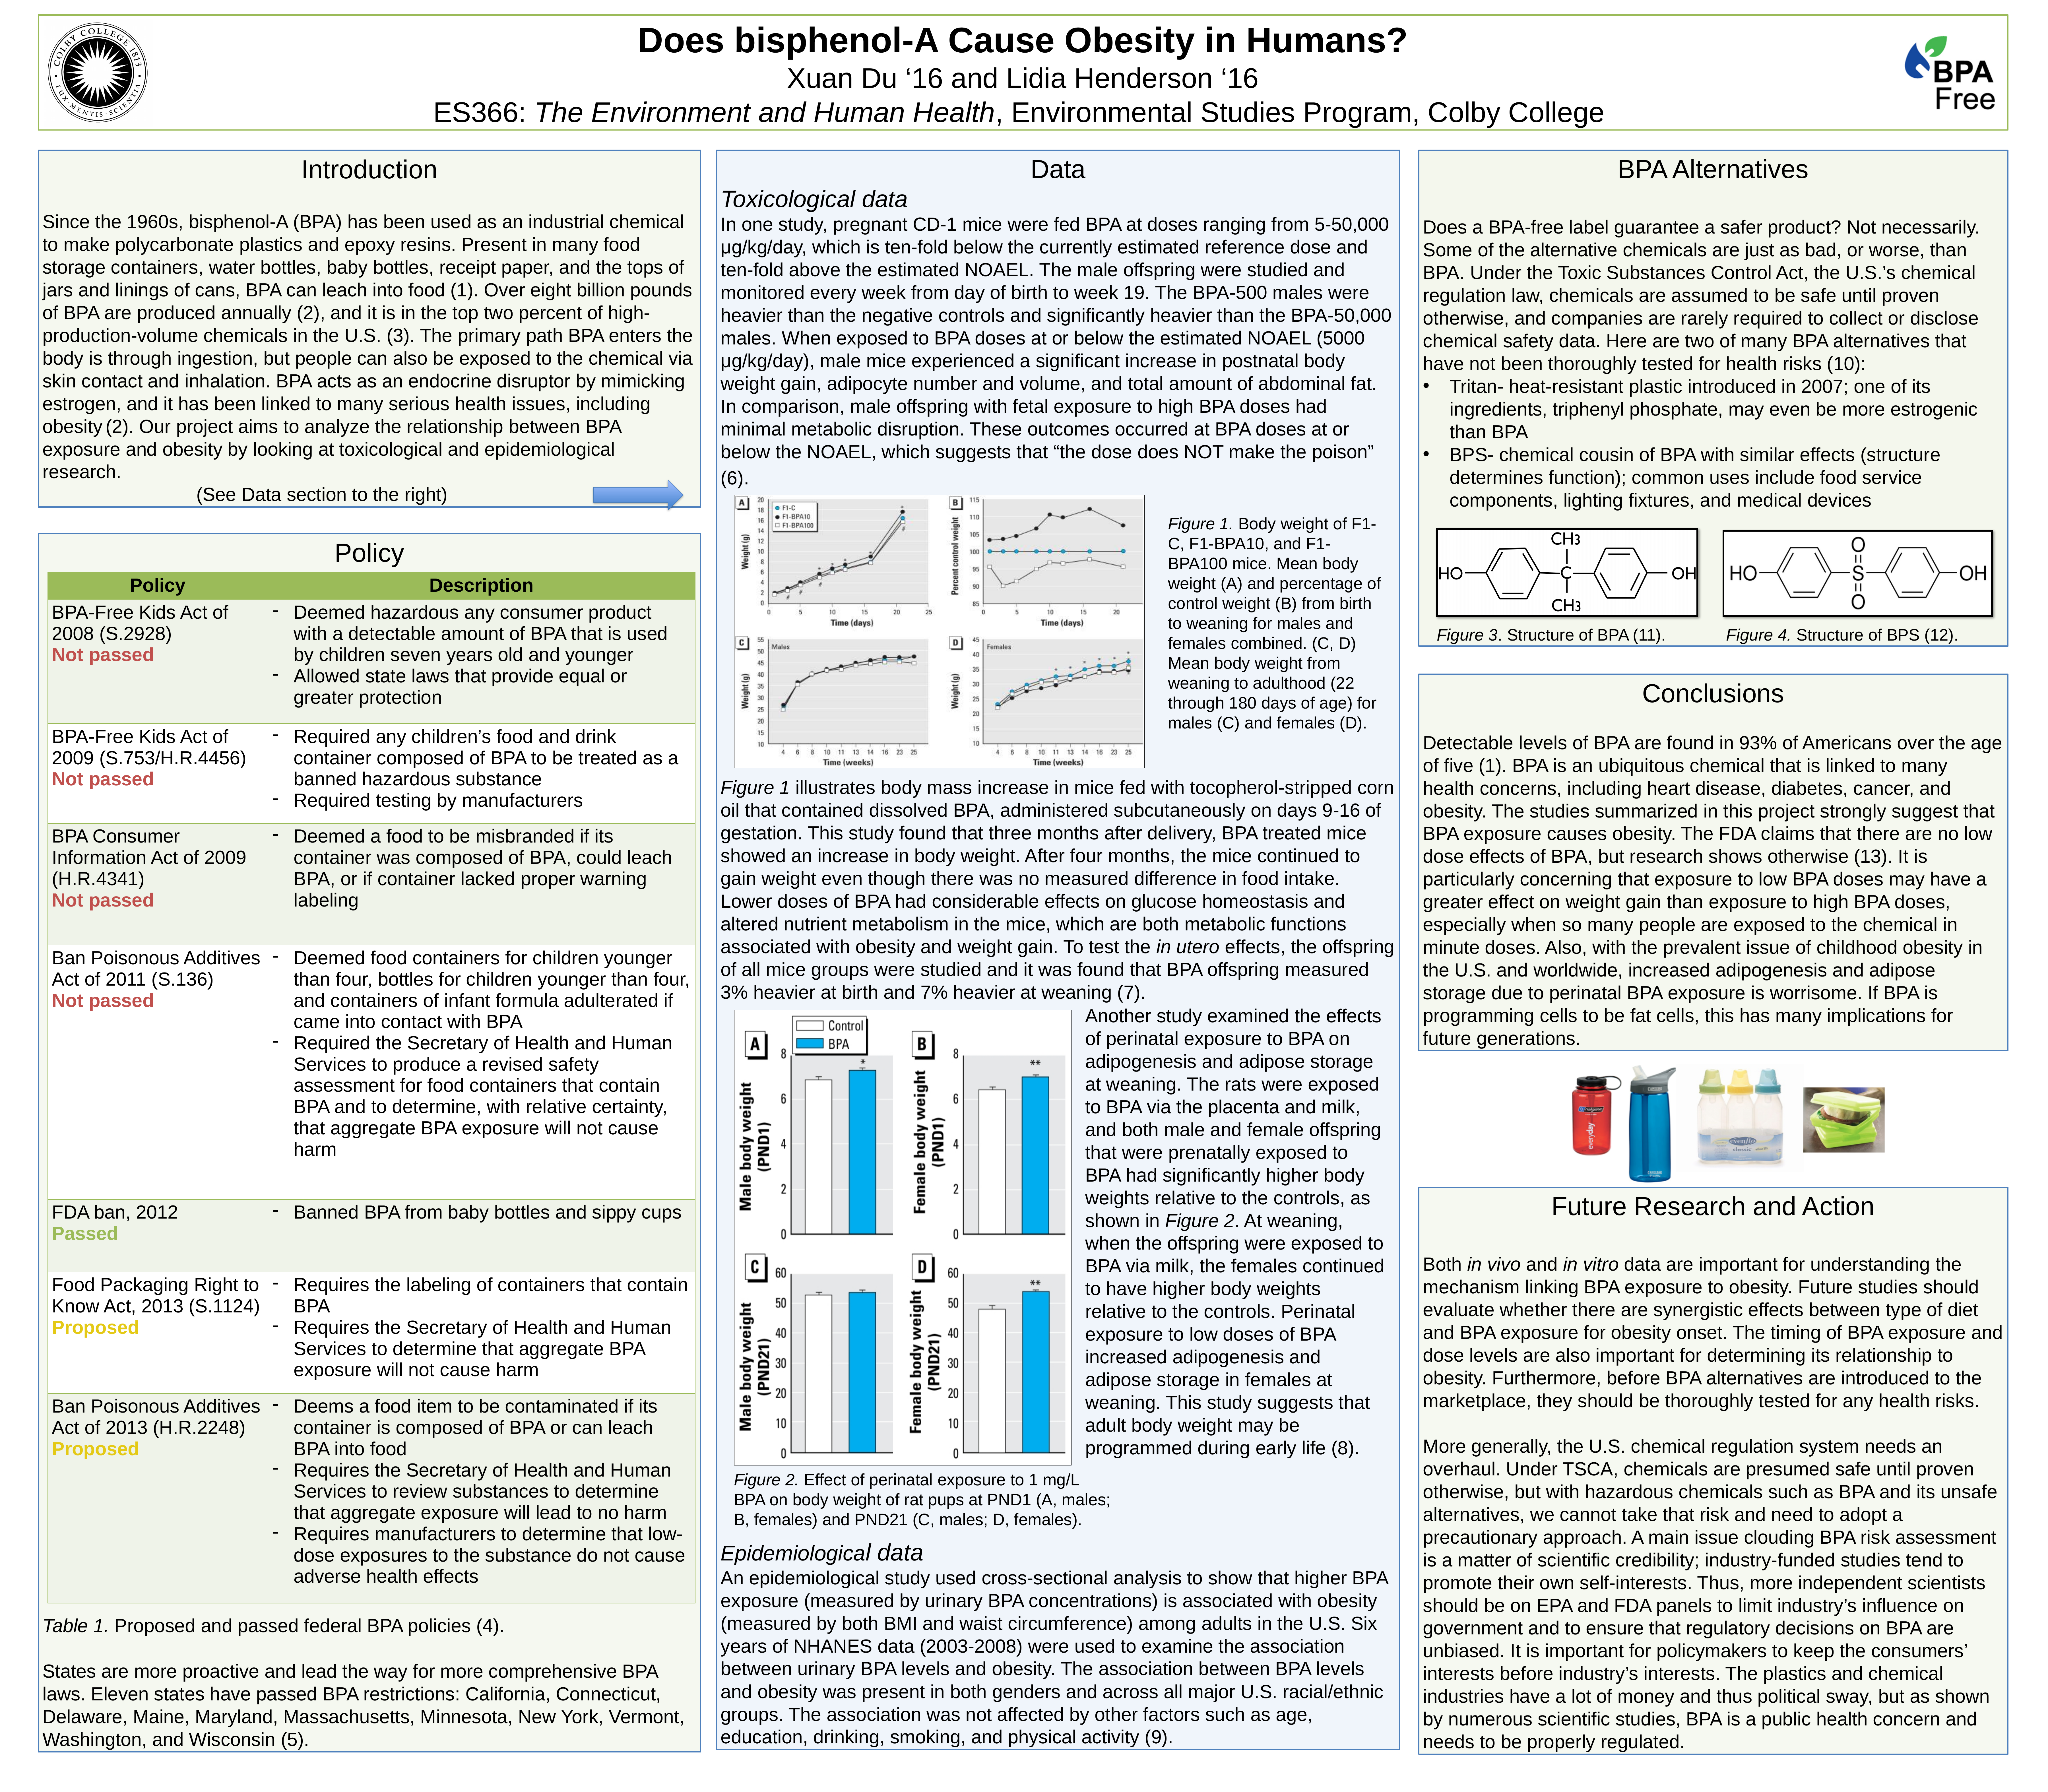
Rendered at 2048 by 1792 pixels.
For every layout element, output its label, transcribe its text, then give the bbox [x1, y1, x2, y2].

table_cell BPA-Free Kids Act of 2009 (S.753/H.R.4456) Not passed [48, 724, 268, 823]
table_cell Required any children’s food and drink container composed of BPA to be treated as a banned hazardous substance Required testing by manufacturers [268, 724, 695, 823]
table_cell BPA-Free Kids Act of 2008 (S.2928) Not passed [48, 600, 268, 723]
text_box Introduction Since the 1960s, bisphenol-A (BPA) has been used as an industrial chemical to make polycarbonate plastics and epoxy resins. Present in many food storage containers, water bottles, baby bottles, receipt paper, and the tops of jars and linings of cans, BPA can leach into food (1). Over eight billion pounds of BPA are produced annually (2), and it is in the top two percent of high-production-volume chemicals in the U.S. (3). The primary path BPA enters the body is through ingestion, but people can also be exposed to the chemical via skin contact and inhalation. BPA acts as an endocrine disruptor by mimicking estrogen, and it has been linked to many serious health issues, including obesity (2). Our project aims to analyze the relationship between BPA exposure and obesity by looking at toxicological and epidemiological research. (See Data section to the right) [38, 150, 701, 508]
picture [734, 495, 1145, 768]
text_box BPA Alternatives Does a BPA-free label guarantee a safer product? Not necessarily. Some of the alternative chemicals are just as bad, or worse, than BPA. Under the Toxic Substances Control Act, the U.S.’s chemical regulation law, chemicals are assumed to be safe until proven otherwise, and companies are rarely required to collect or disclose chemical safety data. Here are two of many BPA alternatives that have not been thoroughly tested for health risks (10): Tritan- heat-resistant plastic introduced in 2007; one of its ingredients, triphenyl phosphate, may even be more estrogenic than BPA BPS- chemical cousin of BPA with similar effects (structure determines function); common uses include food service components, lighting fixtures, and medical devices Figure 3. Structure of BPA (11). Figure 4. Structure of BPS (12). [1418, 150, 2008, 647]
text_box [1185, 500, 1268, 511]
table_header Description [268, 573, 695, 599]
table_cell Deemed hazardous any consumer product with a detectable amount of BPA that is used by children seven years old and younger Allowed state laws that provide equal or greater protection [268, 600, 695, 723]
table_cell BPA Consumer Information Act of 2009 (H.R.4341) Not passed [48, 824, 268, 945]
text_box Conclusions Detectable levels of BPA are found in 93% of Americans over the age of five (1). BPA is an ubiquitous chemical that is linked to many health concerns, including heart disease, diabetes, cancer, and obesity. The studies summarized in this project strongly suggest that BPA exposure causes obesity. The FDA claims that there are no low dose effects of BPA, but research shows otherwise (13). It is particularly concerning that exposure to low BPA doses may have a greater effect on weight gain than exposure to high BPA doses, especially when so many people are exposed to the chemical in minute doses. Also, with the prevalent issue of childhood obesity in the U.S. and worldwide, increased adipogenesis and adipose storage due to perinatal BPA exposure is worrisome. If BPA is programming cells to be fat cells, this has many implications for future generations. [1418, 674, 2008, 1051]
picture [1899, 23, 2000, 124]
text_box Figure 1. Body weight of F1-C, F1-BPA10, and F1-BPA100 mice. Mean body weight (A) and percentage of control weight (B) from birth to weaning for males and females combined. (C, D) Mean body weight from weaning to adulthood (22 through 180 days of age) for males (C) and females (D). [1164, 511, 1390, 734]
picture [1724, 531, 1991, 615]
table_header Policy [48, 573, 268, 599]
picture [1558, 1064, 1890, 1186]
table_cell Requires the labeling of containers that contain BPA Requires the Secretary of Health and Human Services to determine that aggregate BPA exposure will not cause harm [268, 1272, 695, 1393]
picture [1438, 530, 1697, 615]
table_cell FDA ban, 2012 Passed [48, 1200, 268, 1272]
table_cell Deemed food containers for children younger than four, bottles for children younger than four, and containers of infant formula adulterated if came into contact with BPA Required the Secretary of Health and Human Services to produce a revised safety assessment for food containers that contain BPA and to determine, with relative certainty, that aggregate BPA exposure will not cause harm [268, 945, 695, 1199]
table_cell Ban Poisonous Additives Act of 2013 (H.R.2248) Proposed [48, 1394, 268, 1603]
picture [44, 19, 153, 127]
table_cell Deems a food item to be contaminated if its container is composed of BPA or can leach BPA into food Requires the Secretary of Health and Human Services to review substances to determine that aggregate exposure will lead to no harm Requires manufacturers to determine that low-dose exposures to the substance do not cause adverse health effects [268, 1394, 695, 1603]
text_box Data Toxicological data In one study, pregnant CD-1 mice were fed BPA at doses ranging from 5-50,000 μg/kg/day, which is ten-fold below the currently estimated reference dose and ten-fold above the estimated NOAEL. The male offspring were studied and monitored every week from day of birth to week 19. The BPA-500 males were heavier than the negative controls and significantly heavier than the BPA-50,000 males. When exposed to BPA doses at or below the estimated NOAEL (5000 μg/kg/day), male mice experienced a significant increase in postnatal body weight gain, adipocyte number and volume, and total amount of abdominal fat. In comparison, male offspring with fetal exposure to high BPA doses had minimal metabolic disruption. These outcomes occurred at BPA doses at or below the NOAEL, which suggests that “the dose does NOT make the poison” (6). Figure 1 illustrates body mass increase in mice fed with tocopherol-stripped corn oil that contained dissolved BPA, administered subcutaneously on days 9-16 of gestation. This study found that three months after delivery, BPA treated mice showed an increase in body weight. After four months, the mice continued to gain weight even though there was no measured difference in food intake. Lower doses of BPA had considerable effects on glucose homeostasis and altered nutrient metabolism in the mice, which are both metabolic functions associated with obesity and weight gain. To test the in utero effects, the offspring of all mice groups were studied and it was found that BPA offspring measured 3% heavier at birth and 7% heavier at weaning (7). Epidemiological data An epidemiological study used cross-sectional analysis to show that higher BPA exposure (measured by urinary BPA concentrations) is associated with obesity (measured by both BMI and waist circumference) among adults in the U.S. Six years of NHANES data (2003-2008) were used to examine the association between urinary BPA levels and obesity. The association between BPA levels and obesity was present in both genders and across all major U.S. racial/ethnic groups. The association was not affected by other factors such as age, education, drinking, smoking, and physical activity (9). [716, 150, 1400, 1750]
text_box Policy Table 1. Proposed and passed federal BPA policies (4). States are more proactive and lead the way for more comprehensive BPA laws. Eleven states have passed BPA restrictions: California, Connecticut, Delaware, Maine, Maryland, Massachusetts, Minnesota, New York, Vermont, Washington, and Wisconsin (5). [38, 533, 701, 1752]
text_box Future Research and Action Both in vivo and in vitro data are important for understanding the mechanism linking BPA exposure to obesity. Future studies should evaluate whether there are synergistic effects between type of diet and BPA exposure for obesity onset. The timing of BPA exposure and dose levels are also important for determining its relationship to obesity. Furthermore, before BPA alternatives are introduced to the marketplace, they should be thoroughly tested for any health risks. More generally, the U.S. chemical regulation system needs an overhaul. Under TSCA, chemicals are presumed safe until proven otherwise, but with hazardous chemicals such as BPA and its unsafe alternatives, we cannot take that risk and need to adopt a precautionary approach. A main issue clouding BPA risk assessment is a matter of scientific credibility; industry-funded studies tend to promote their own self-interests. Thus, more independent scientists should be on EPA and FDA panels to limit industry’s influence on government and to ensure that regulatory decisions on BPA are unbiased. It is important for policymakers to keep the consumers’ interests before industry’s interests. The plastics and chemical industries have a lot of money and thus political sway, but as shown by numerous scientific studies, BPA is a public health concern and needs to be properly regulated. [1418, 1187, 2008, 1755]
text_box Does bisphenol-A Cause Obesity in Humans? Xuan Du ‘16 and Lidia Henderson ‘16 ES366: The Environment and Human Health, Environmental Studies Program, Colby College [38, 14, 2008, 131]
text_box [593, 480, 684, 511]
picture [734, 1010, 1072, 1465]
table_cell Food Packaging Right to Know Act, 2013 (S.1124) Proposed [48, 1272, 268, 1393]
table_cell Banned BPA from baby bottles and sippy cups [268, 1200, 695, 1272]
text_box Another study examined the effects of perinatal exposure to BPA on adipogenesis and adipose storage at weaning. The rats were exposed to BPA via the placenta and milk, and both male and female offspring that were prenatally exposed to BPA had significantly higher body weights relative to the controls, as shown in Figure 2. At weaning, when the offspring were exposed to BPA via milk, the females continued to have higher body weights relative to the controls. Perinatal exposure to low doses of BPA increased adipogenesis and adipose storage in females at weaning. This study suggests that adult body weight may be programmed during early life (8). [1081, 1001, 1390, 1461]
text_box Figure 2. Effect of perinatal exposure to 1 mg/L BPA on body weight of rat pups at PND1 (A, males; B, females) and PND21 (C, males; D, females). [730, 1467, 1140, 1551]
table_cell Ban Poisonous Additives Act of 2011 (S.136) Not passed [48, 945, 268, 1199]
table_cell Deemed a food to be misbranded if its container was composed of BPA, could leach BPA, or if container lacked proper warning labeling [268, 824, 695, 945]
